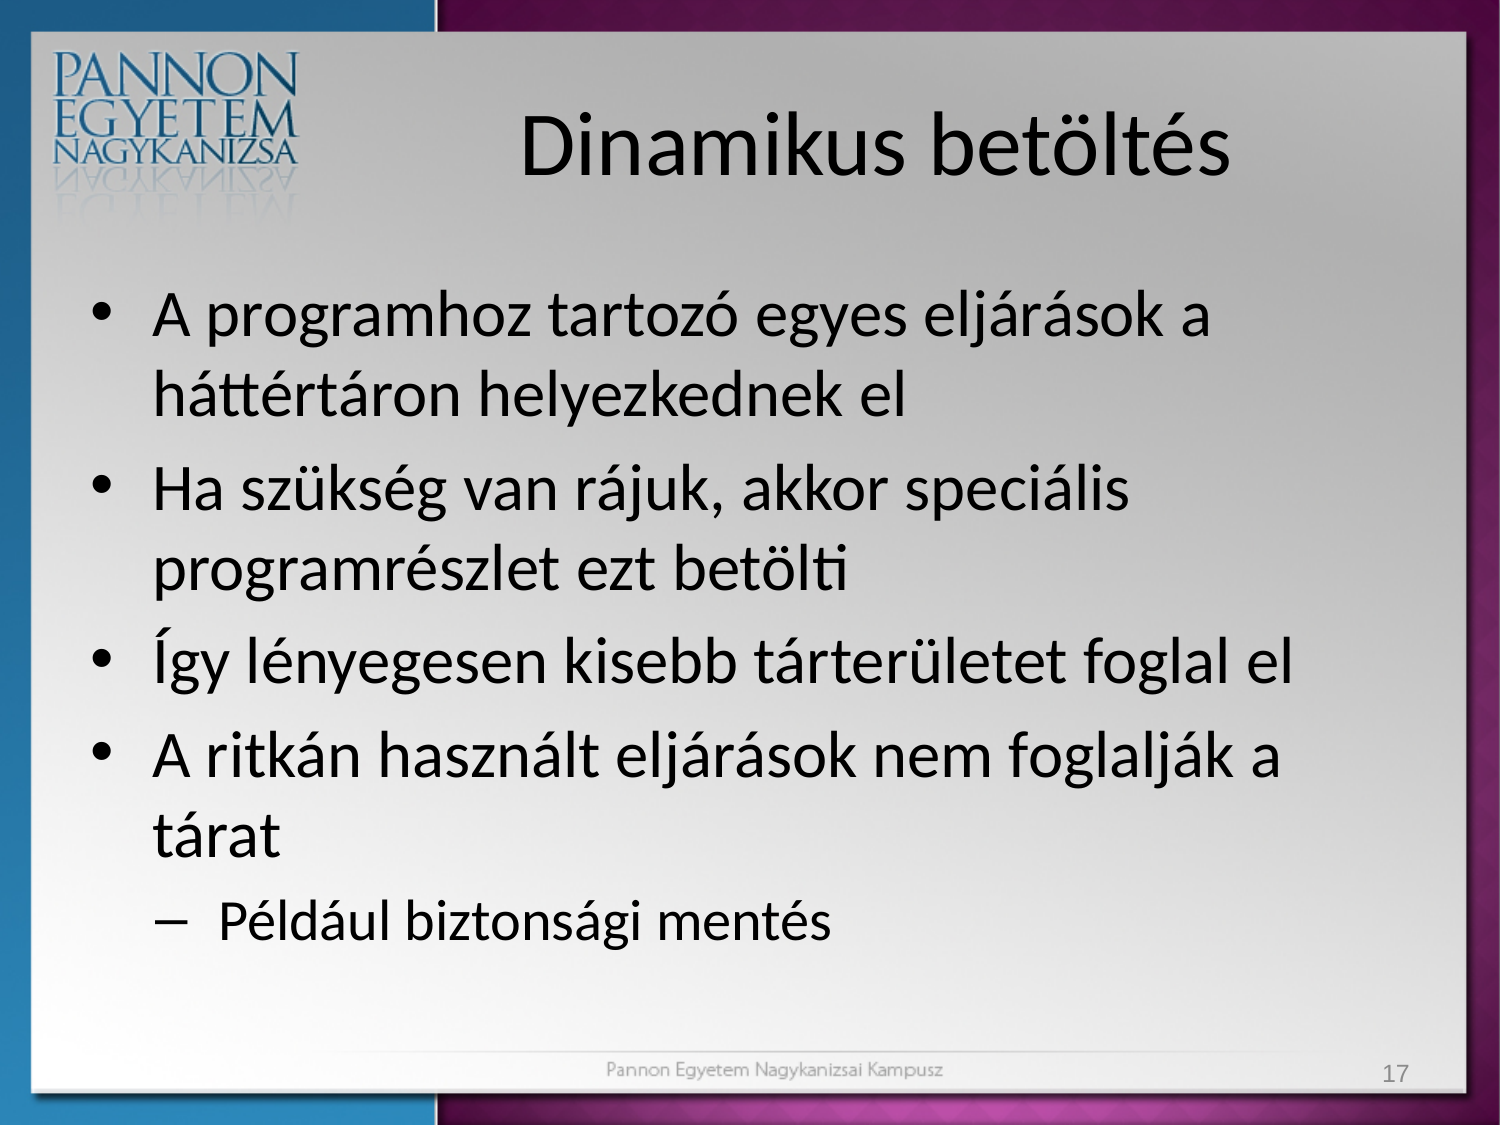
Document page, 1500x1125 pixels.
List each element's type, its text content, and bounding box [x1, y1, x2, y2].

picture [0, 0, 1500, 1125]
list A programhoz tartozó egyes eljárások a háttértáron helyezkednek el Ha szükség van rájuk, akkor speciális programrészlet ezt betölti Így lényegesen kisebb tárterületet foglal el A ritkán használt eljárások nem foglalják a tárat Például biztonsági mentés [75, 262, 1425, 1038]
title Dinamikus betöltés [328, 45, 1425, 233]
slide_number 17 [1074, 1042, 1425, 1103]
